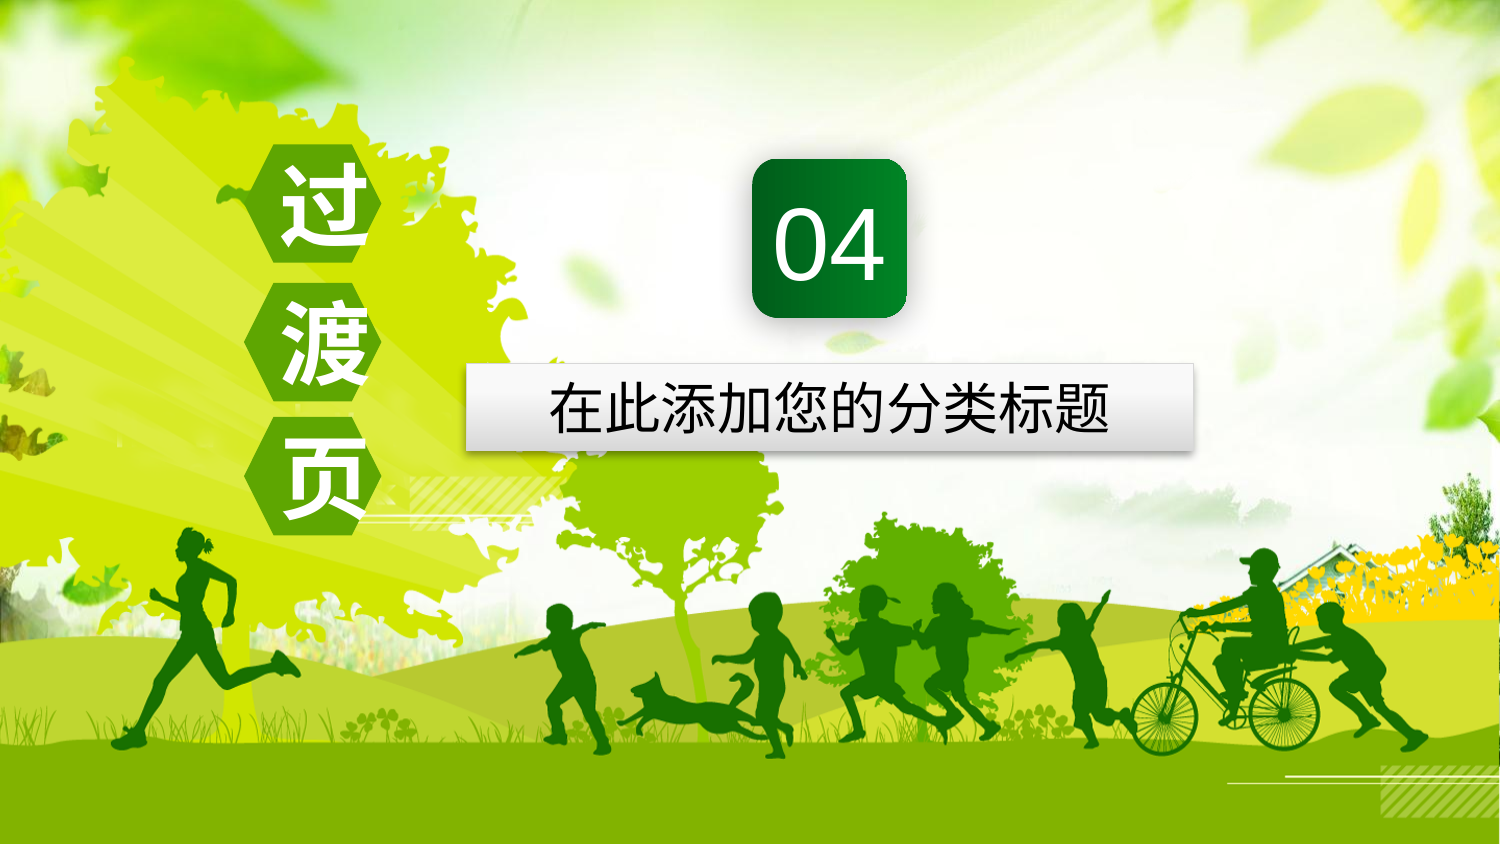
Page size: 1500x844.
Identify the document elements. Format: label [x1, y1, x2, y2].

picture [0, 0, 1500, 844]
text_box [738, 158, 922, 318]
